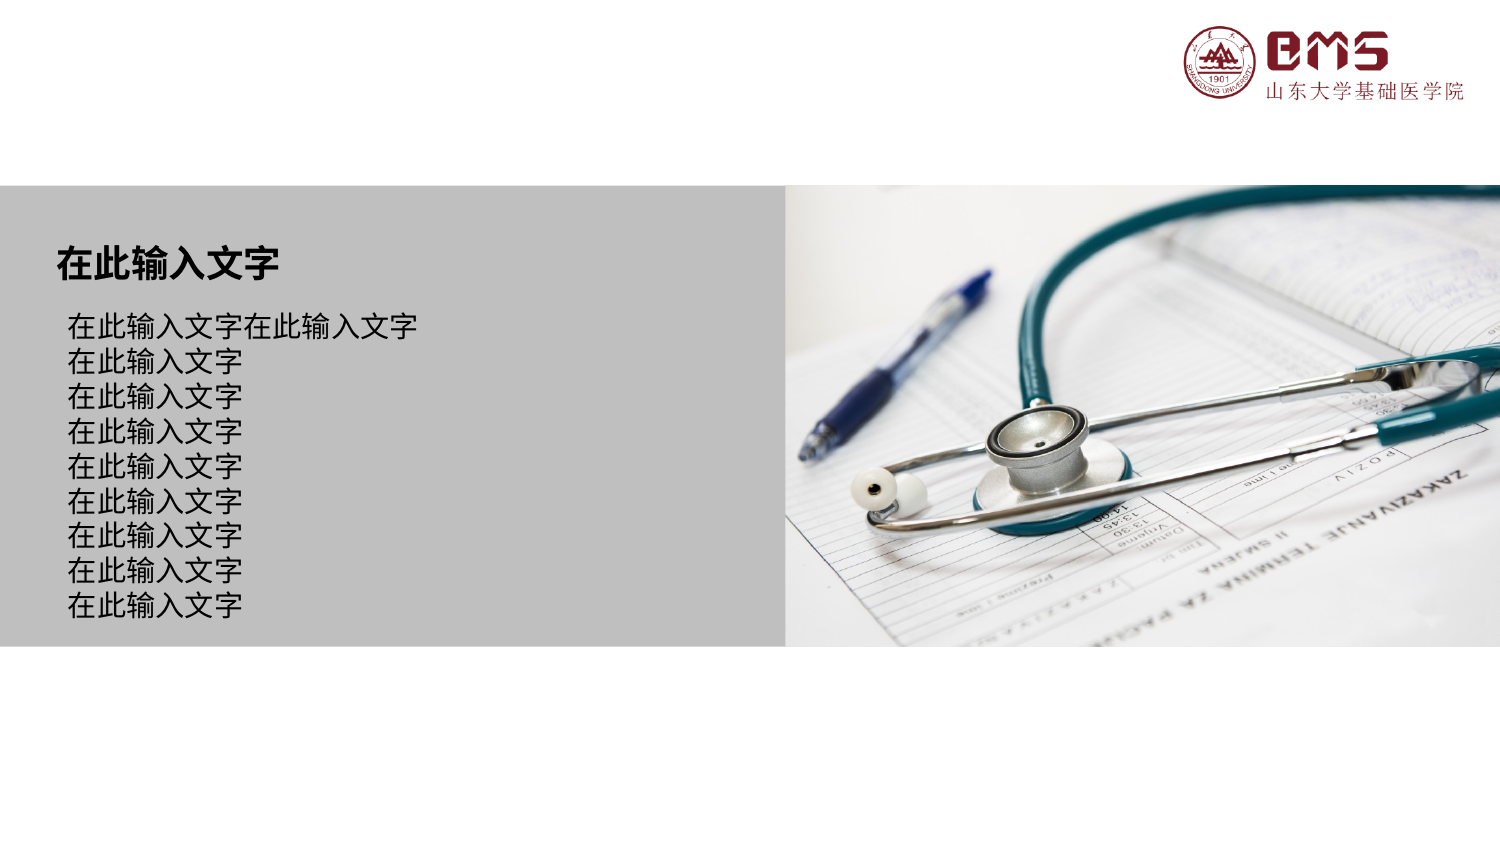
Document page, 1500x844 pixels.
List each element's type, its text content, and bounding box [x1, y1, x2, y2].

picture [785, 185, 1500, 647]
picture [1163, 8, 1500, 137]
text_box [0, 183, 786, 649]
text_box 在此输入文字 [41, 232, 432, 293]
text_box 在此输入文字在此输入文字 在此输入文字 在此输入文字 在此输入文字 在此输入文字 在此输入文字 在此输入文字 在此输入文字 在此输入文字 [53, 300, 668, 631]
